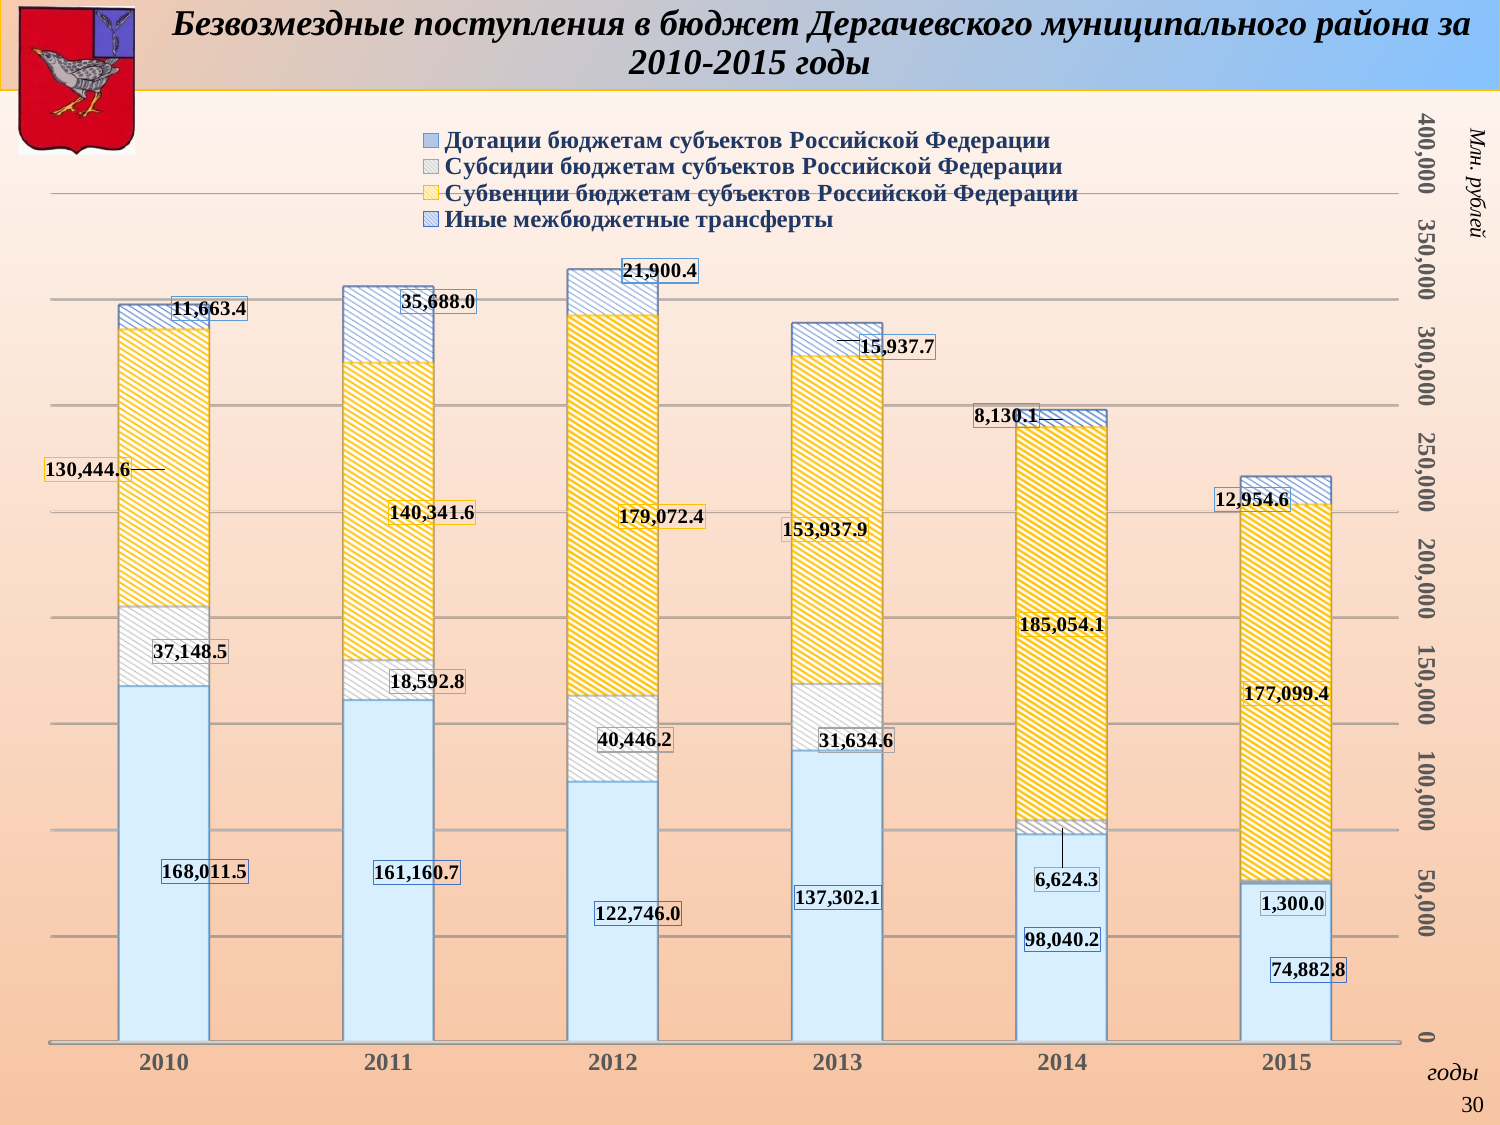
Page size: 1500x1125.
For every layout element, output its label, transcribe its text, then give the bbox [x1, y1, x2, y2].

chart [0, 113, 1500, 1102]
picture [18, 6, 135, 156]
title Безвозмездные поступления в бюджет Дергачевского муниципального района за 2010-2015 годы [0, 0, 1500, 91]
text_box 30 [1446, 1102, 1500, 1125]
